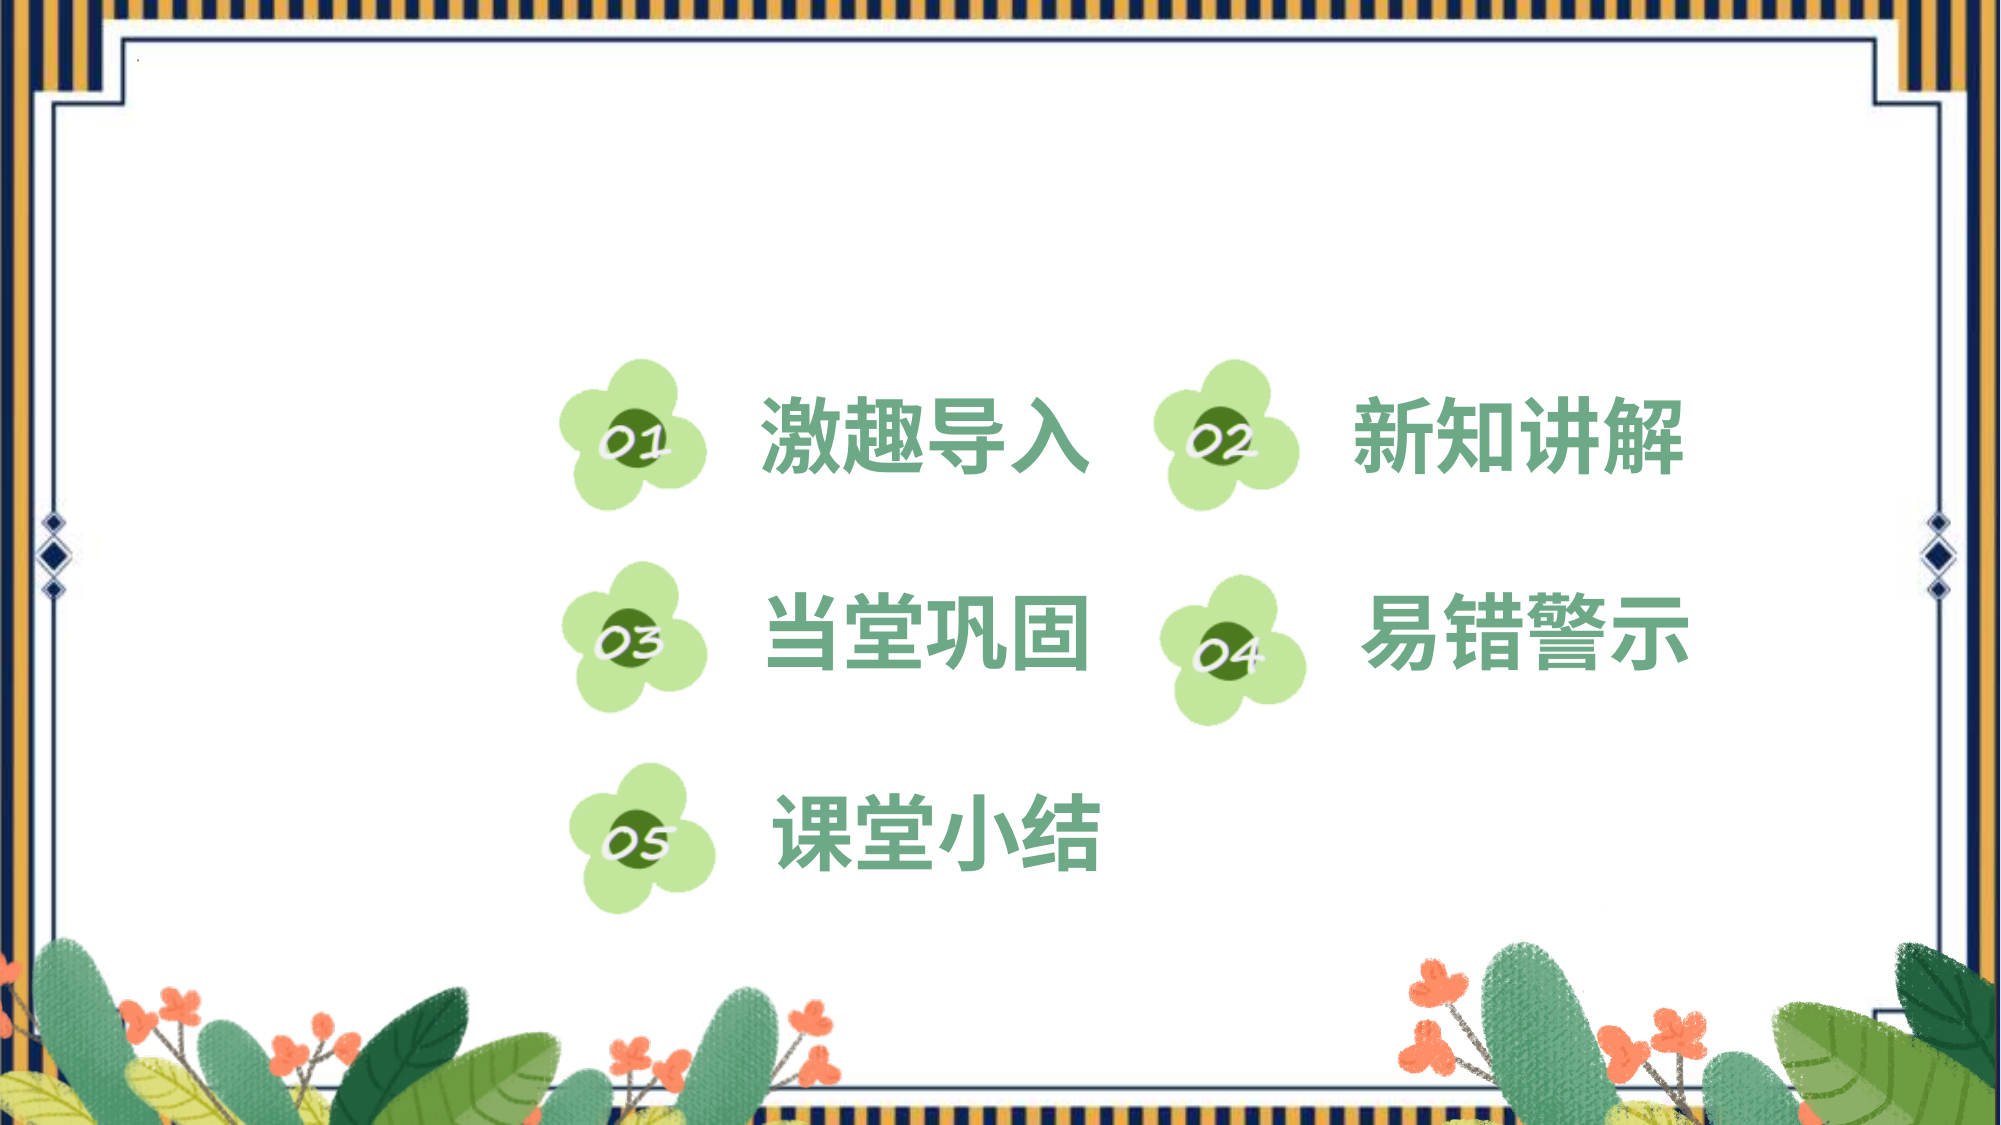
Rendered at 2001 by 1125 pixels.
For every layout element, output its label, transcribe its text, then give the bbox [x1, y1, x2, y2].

text_box 课堂小结 [756, 773, 1119, 889]
text_box 新知讲解 [1337, 377, 1701, 492]
text_box 当堂巩固 [744, 573, 1108, 688]
text_box 激趣导入 [744, 377, 1108, 492]
text_box 易错警示 [1344, 573, 1708, 688]
picture [0, 0, 2001, 1125]
